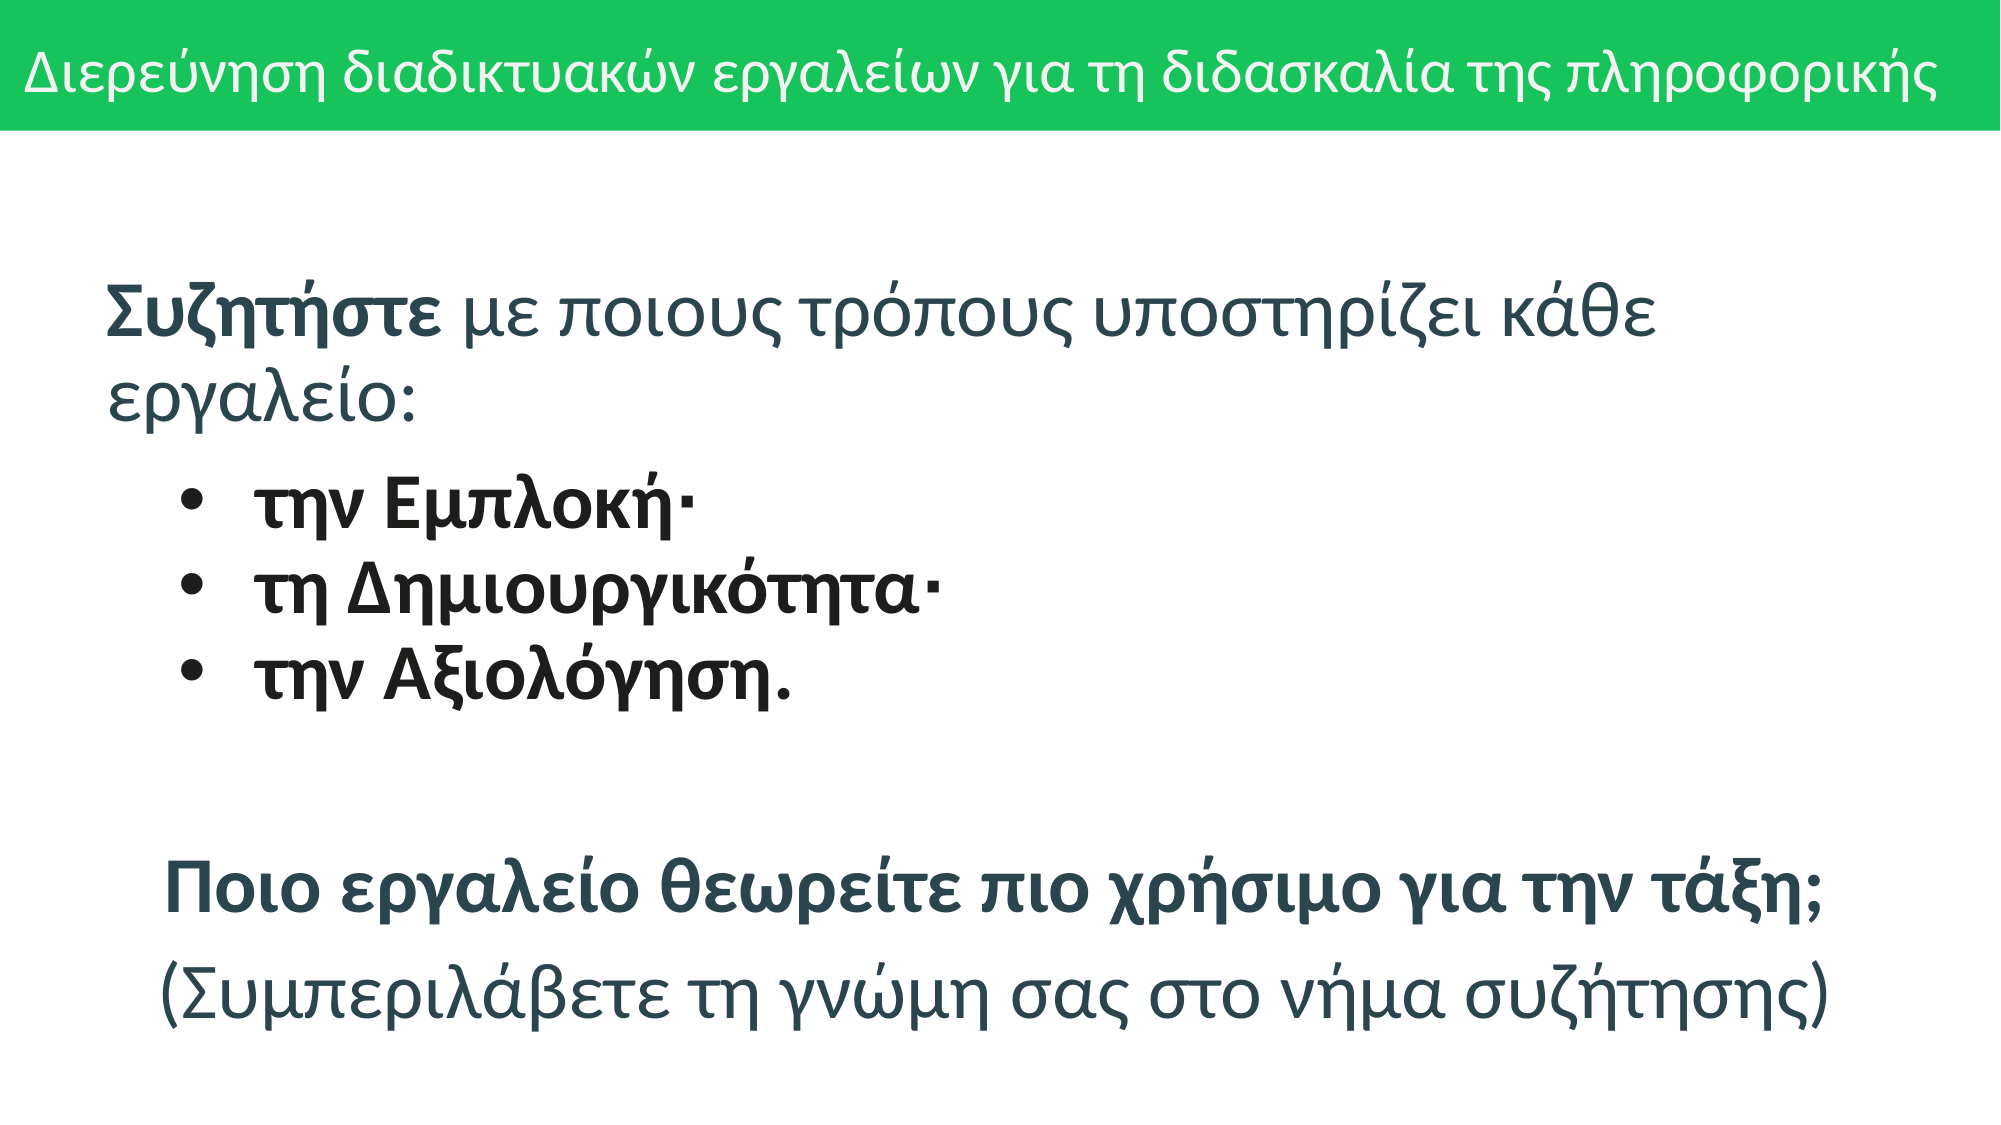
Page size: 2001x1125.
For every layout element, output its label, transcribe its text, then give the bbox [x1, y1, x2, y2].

list Συζητήστε με ποιους τρόπους υποστηρίζει κάθε εργαλείο: την Εμπλοκή· τη Δημιουργικότητα· την Αξιολόγηση. Ποιο εργαλείο θεωρείτε πιο χρήσιμο για την τάξη; (Συμπεριλάβετε τη γνώμη σας στο νήμα συζήτησης) [16, 144, 1976, 1108]
title Διερεύνηση διαδικτυακών εργαλείων για τη διδασκαλία της πληροφορικής [16, 13, 1976, 131]
